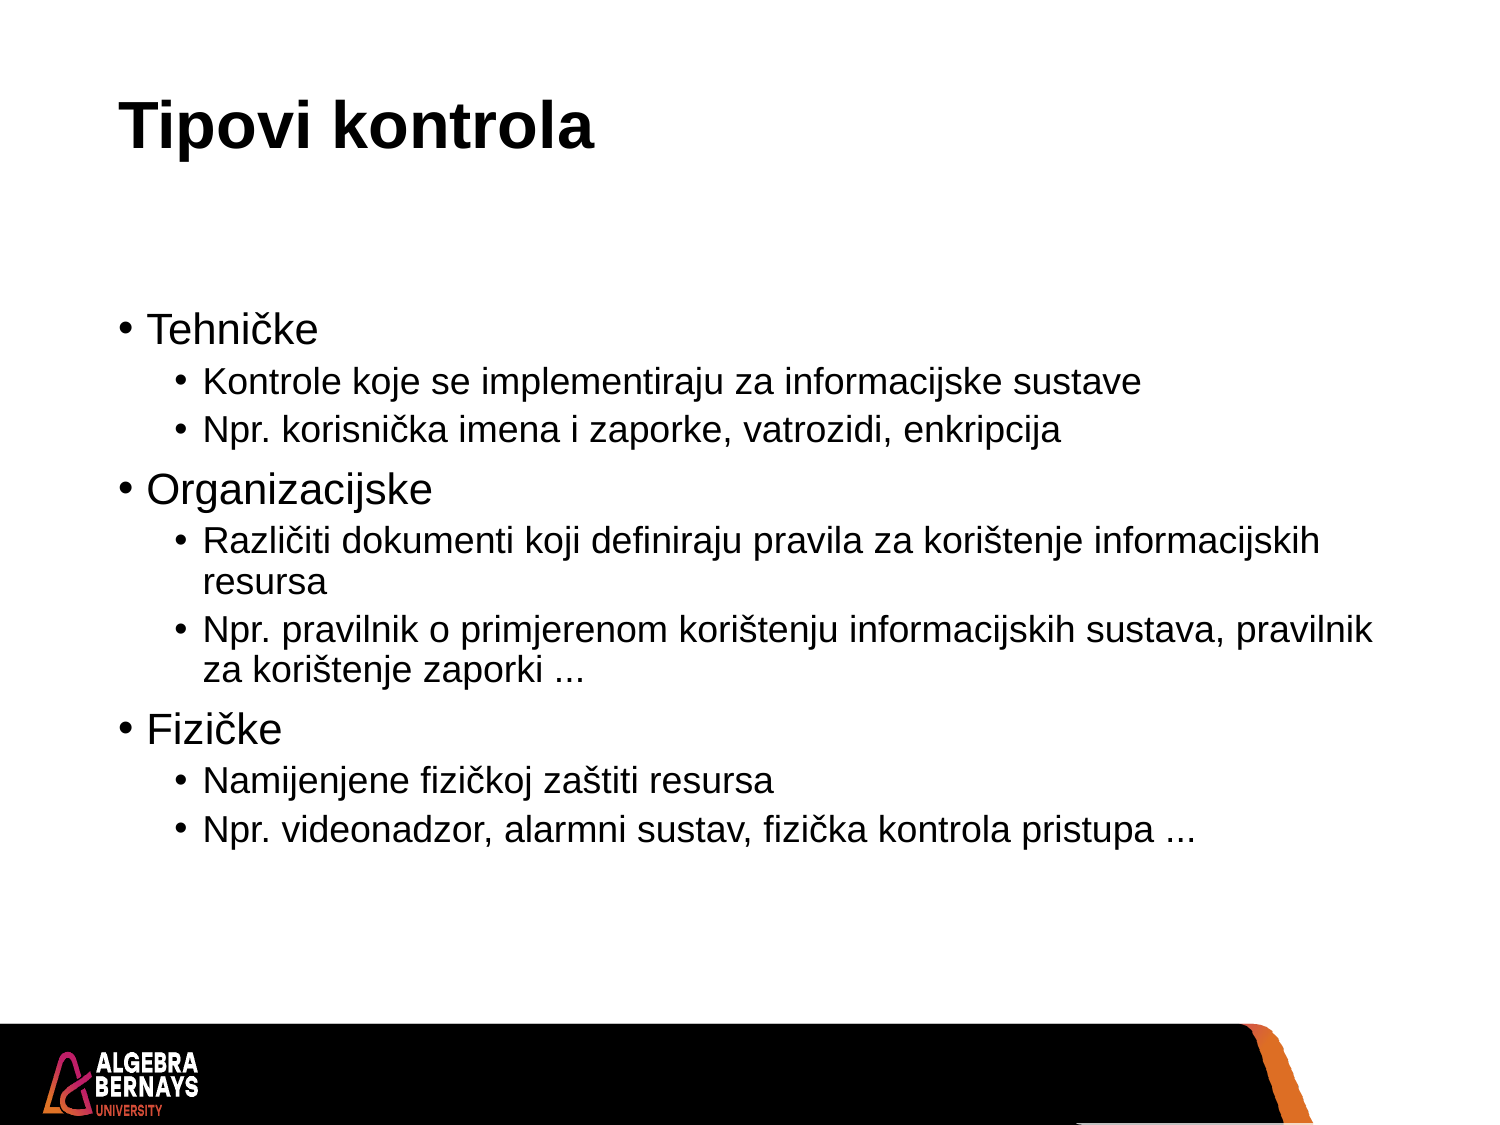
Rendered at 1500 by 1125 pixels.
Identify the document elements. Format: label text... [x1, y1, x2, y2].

list Tehničke Kontrole koje se implementiraju za informacijske sustave Npr. korisnička imena i zaporke, vatrozidi, enkripcija Organizacijske Različiti dokumenti koji definiraju pravila za korištenje informacijskih resursa Npr. pravilnik o primjerenom korištenju informacijskih sustava, pravilnik za korištenje zaporki ... Fizičke Namijenjene fizičkoj zaštiti resursa Npr. videonadzor, alarmni sustav, fizička kontrola pristupa ... [103, 299, 1397, 1014]
title Tipovi kontrola [103, 59, 1397, 278]
picture [0, 1023, 1468, 1125]
